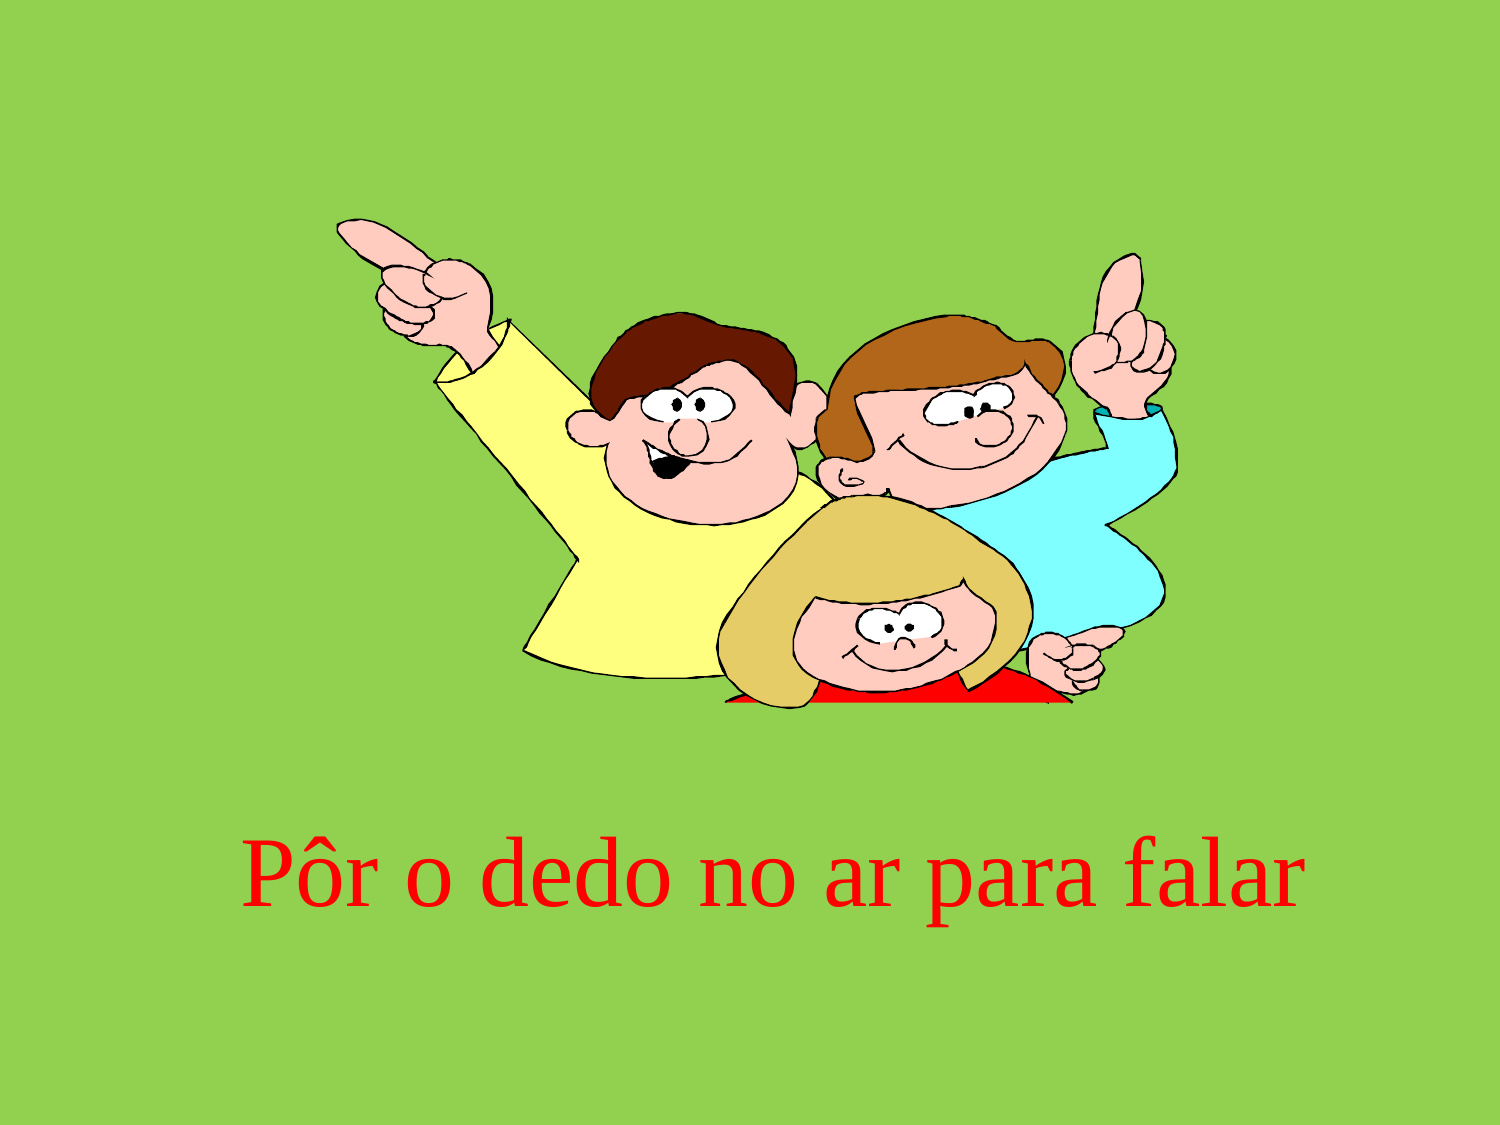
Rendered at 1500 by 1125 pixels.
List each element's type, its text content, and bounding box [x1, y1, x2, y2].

text_box Pôr o dedo no ar para falar [135, 798, 1412, 935]
picture [336, 207, 1237, 715]
